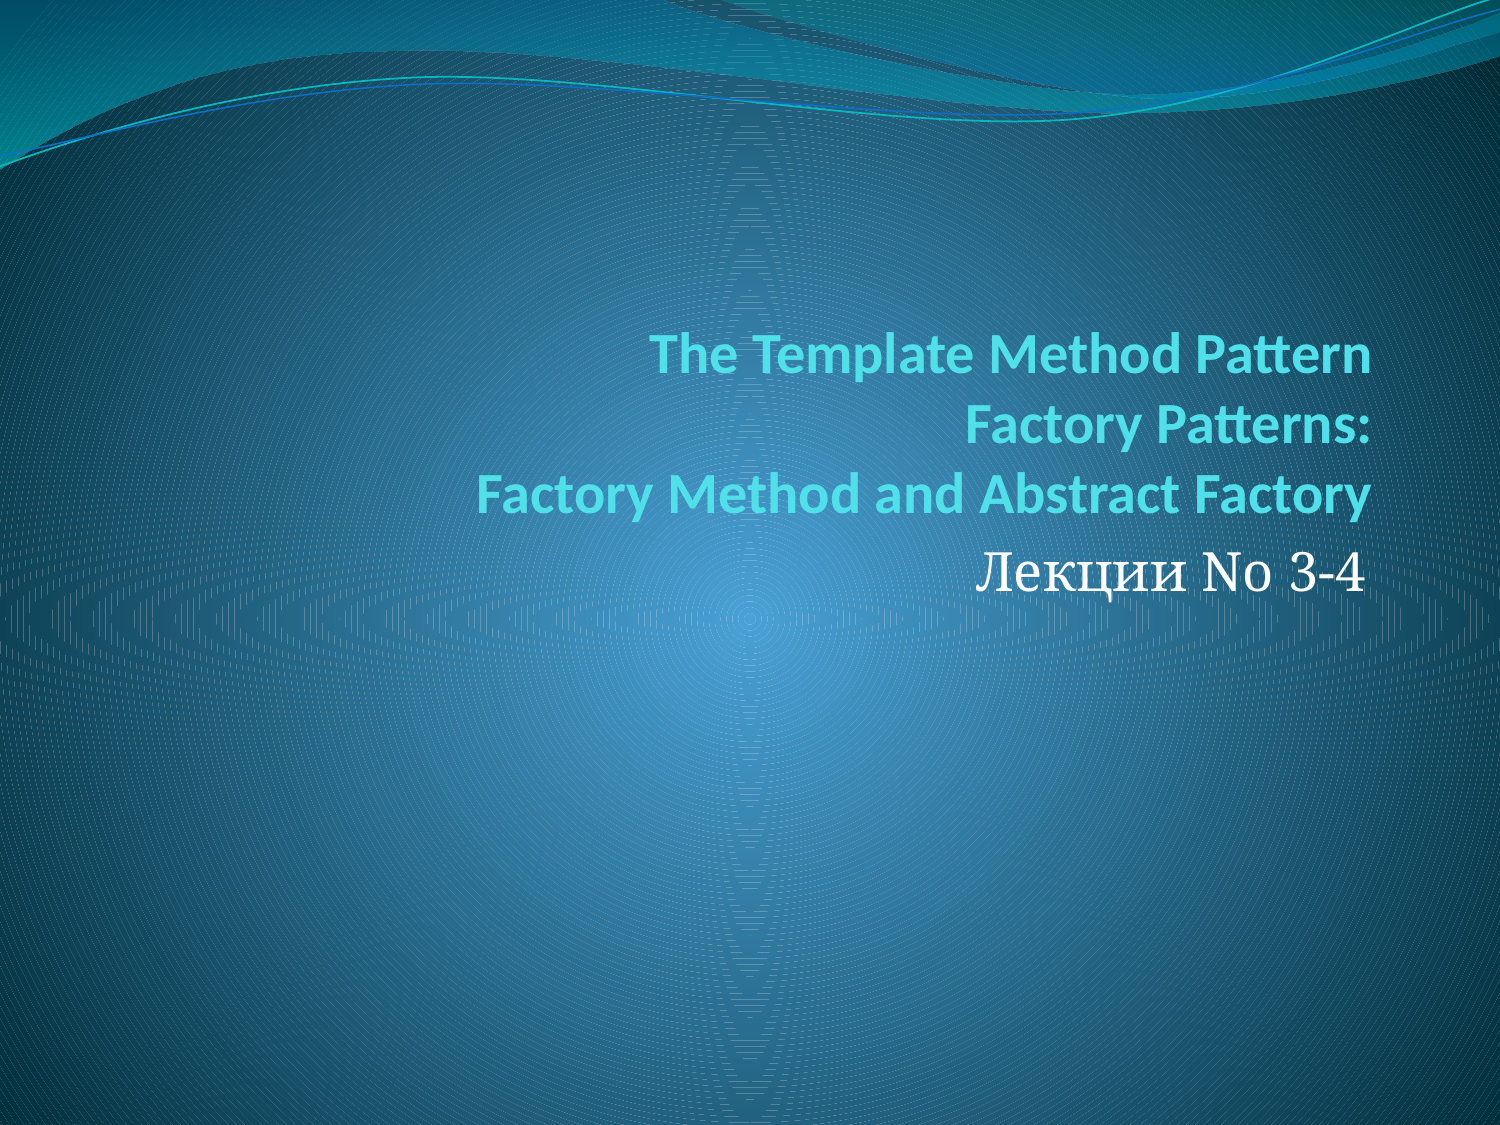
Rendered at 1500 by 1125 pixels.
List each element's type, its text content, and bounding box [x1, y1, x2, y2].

subtitle Лекции No 3-4 [87, 529, 1376, 818]
title The Template Method Pattern Factory Patterns: Factory Method and Abstract Factory [87, 224, 1376, 525]
